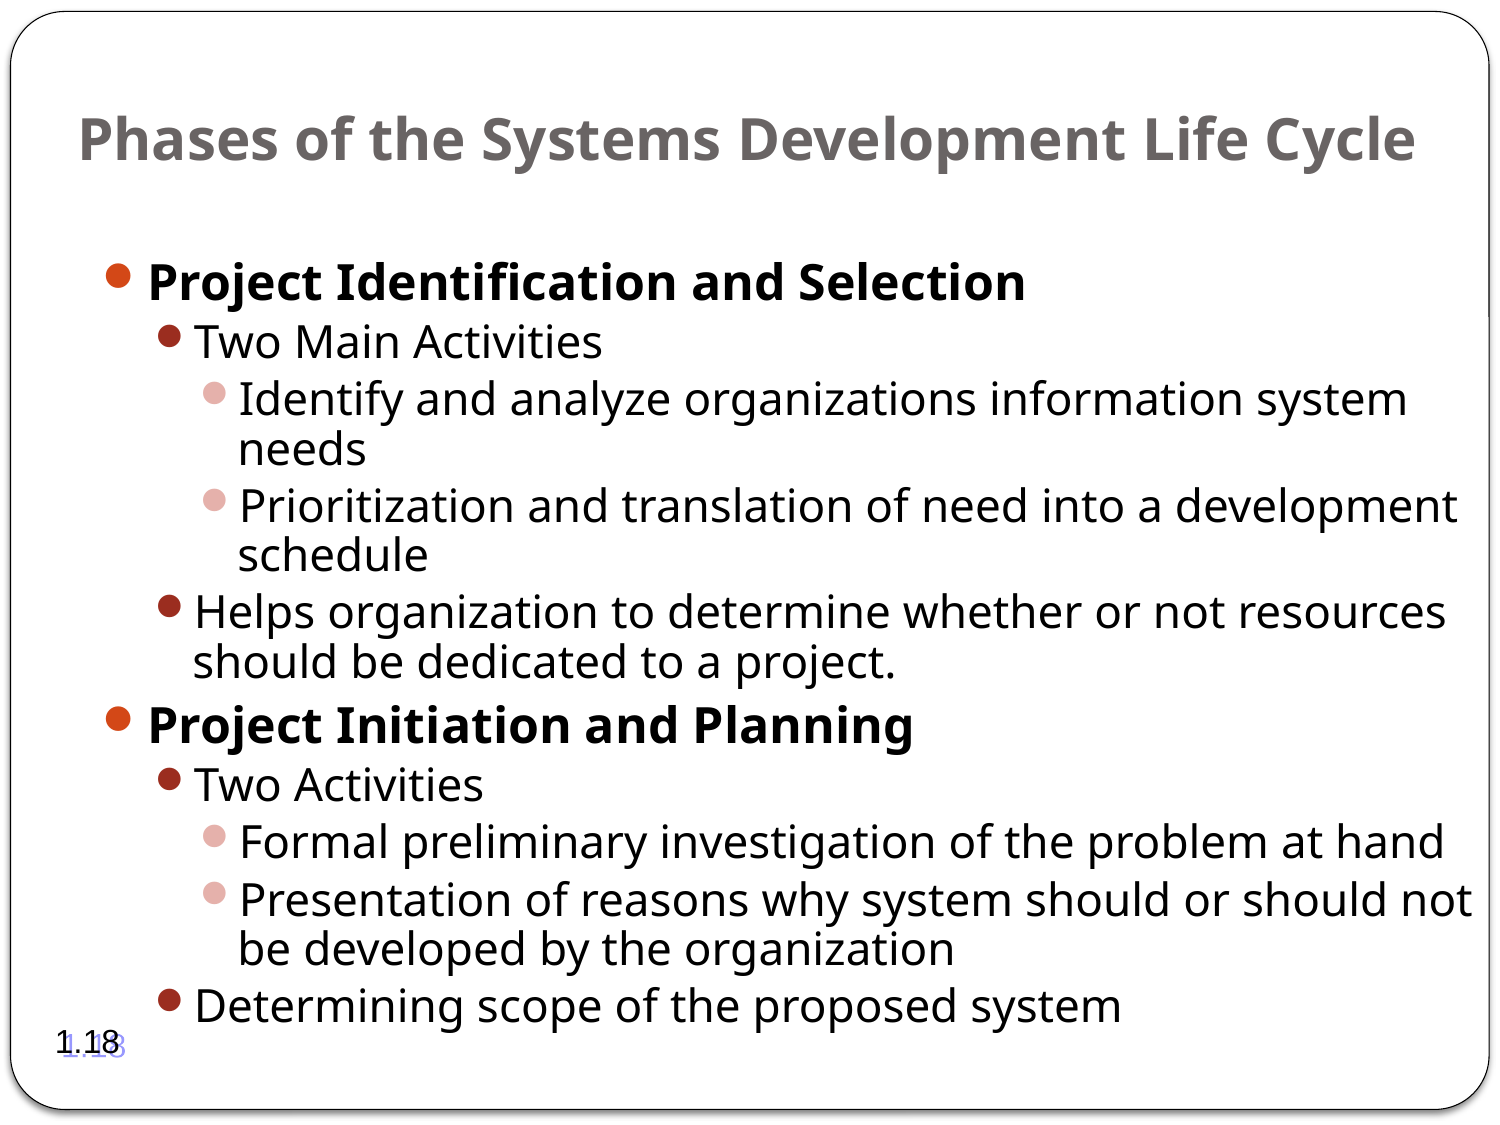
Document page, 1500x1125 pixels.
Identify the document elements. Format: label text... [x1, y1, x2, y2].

title Phases of the Systems Development Life Cycle [62, 75, 1438, 188]
text_box 1.18 [37, 1012, 138, 1107]
list Project Identification and Selection Two Main Activities Identify and analyze organizations information system needs Prioritization and translation of need into a development schedule Helps organization to determine whether or not resources should be dedicated to a project. Project Initiation and Planning Two Activities Formal preliminary investigation of the problem at hand Presentation of reasons why system should or should not be developed by the organization Determining scope of the proposed system [87, 249, 1500, 1075]
